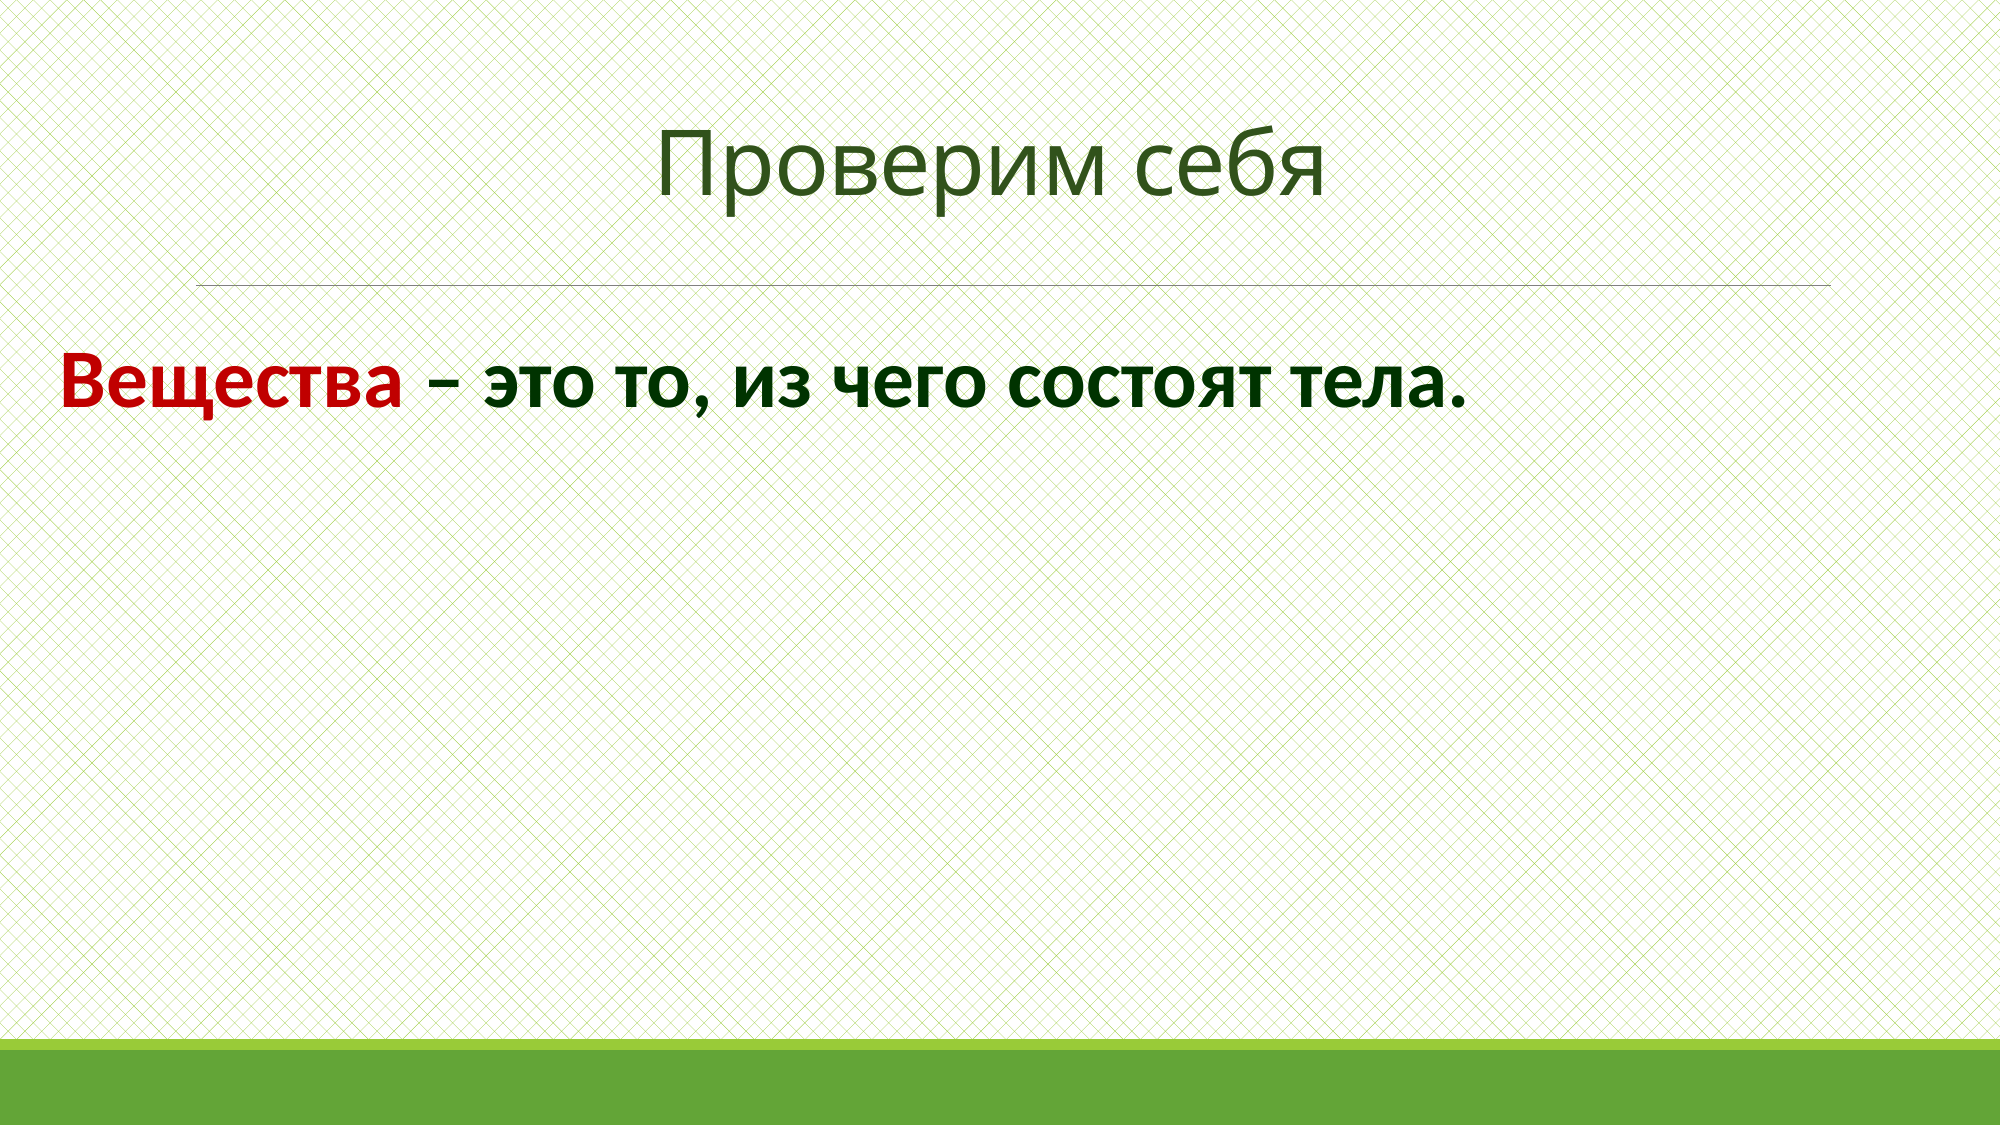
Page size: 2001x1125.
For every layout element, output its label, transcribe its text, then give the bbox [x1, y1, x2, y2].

title Проверим себя [166, 113, 1817, 222]
text_box Вещества – это то, из чего состоят тела. [45, 328, 1793, 433]
